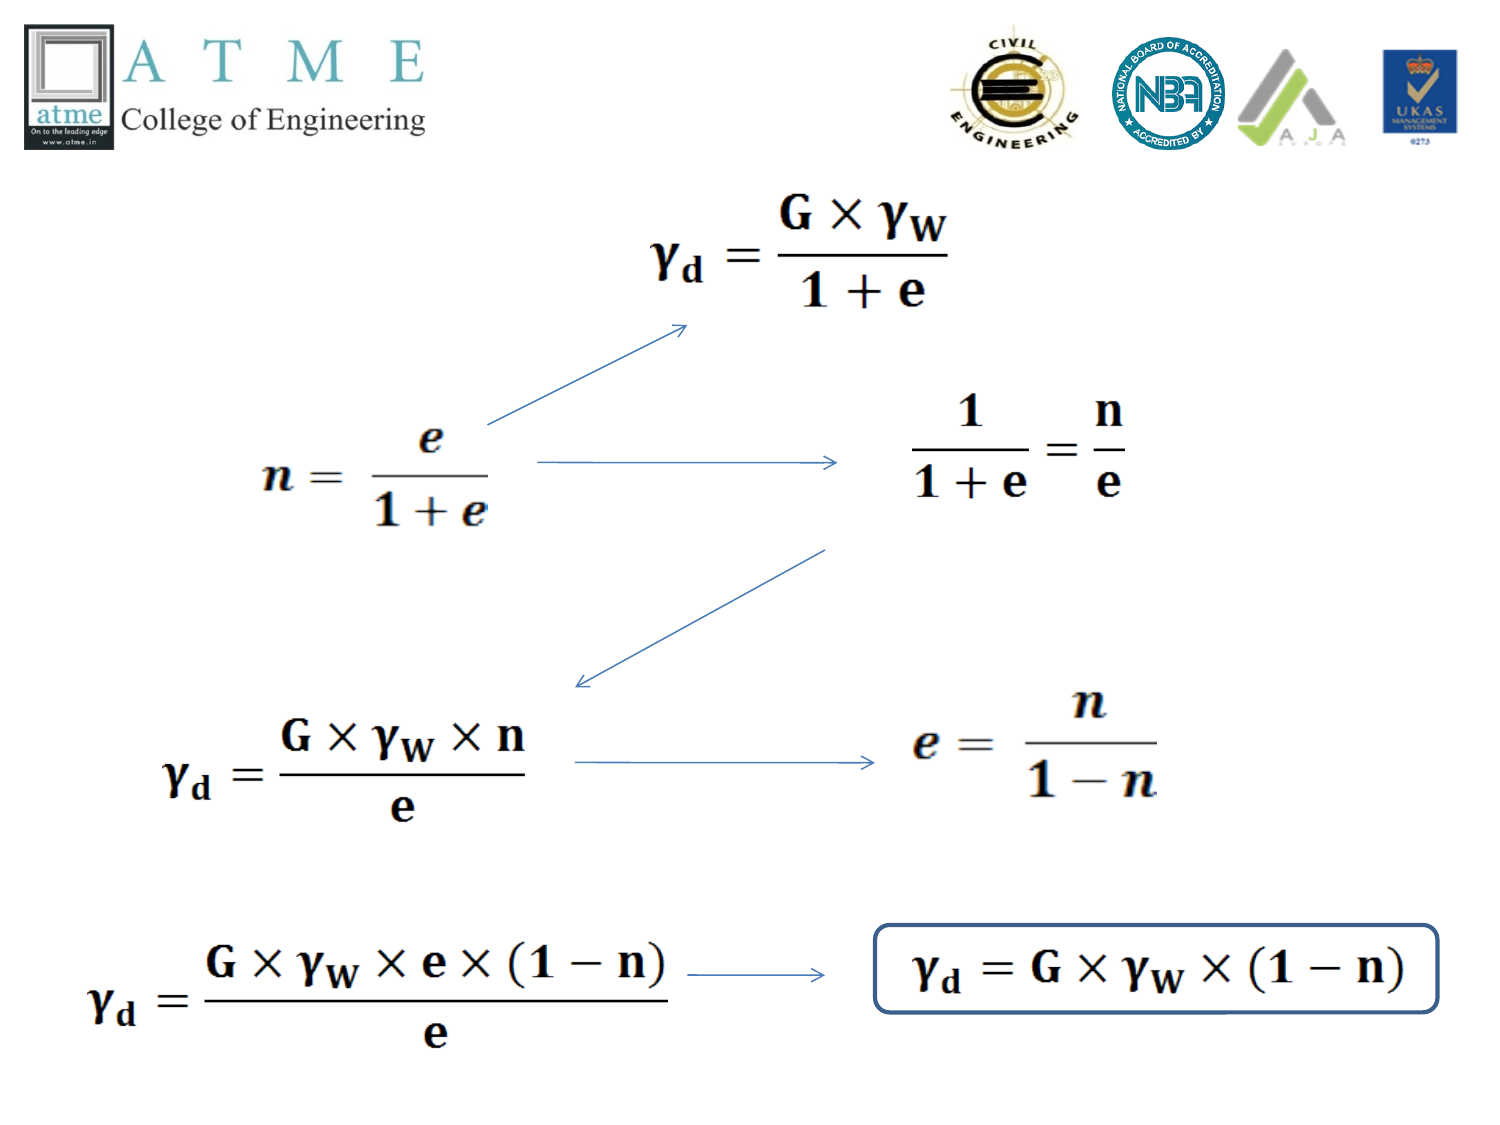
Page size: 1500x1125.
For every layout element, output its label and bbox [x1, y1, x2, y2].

picture [1112, 37, 1213, 150]
picture [162, 712, 527, 835]
picture [87, 937, 668, 1062]
picture [649, 187, 951, 321]
picture [1209, 103, 1218, 120]
picture [1179, 37, 1225, 79]
text_box [872, 922, 1440, 1015]
picture [912, 387, 1126, 510]
text_box [487, 324, 688, 426]
picture [912, 937, 1407, 1005]
picture [912, 687, 1157, 810]
picture [262, 424, 488, 538]
text_box [574, 549, 826, 688]
picture [950, 24, 1080, 150]
picture [24, 24, 425, 150]
picture [1184, 109, 1225, 150]
picture [1237, 49, 1458, 146]
